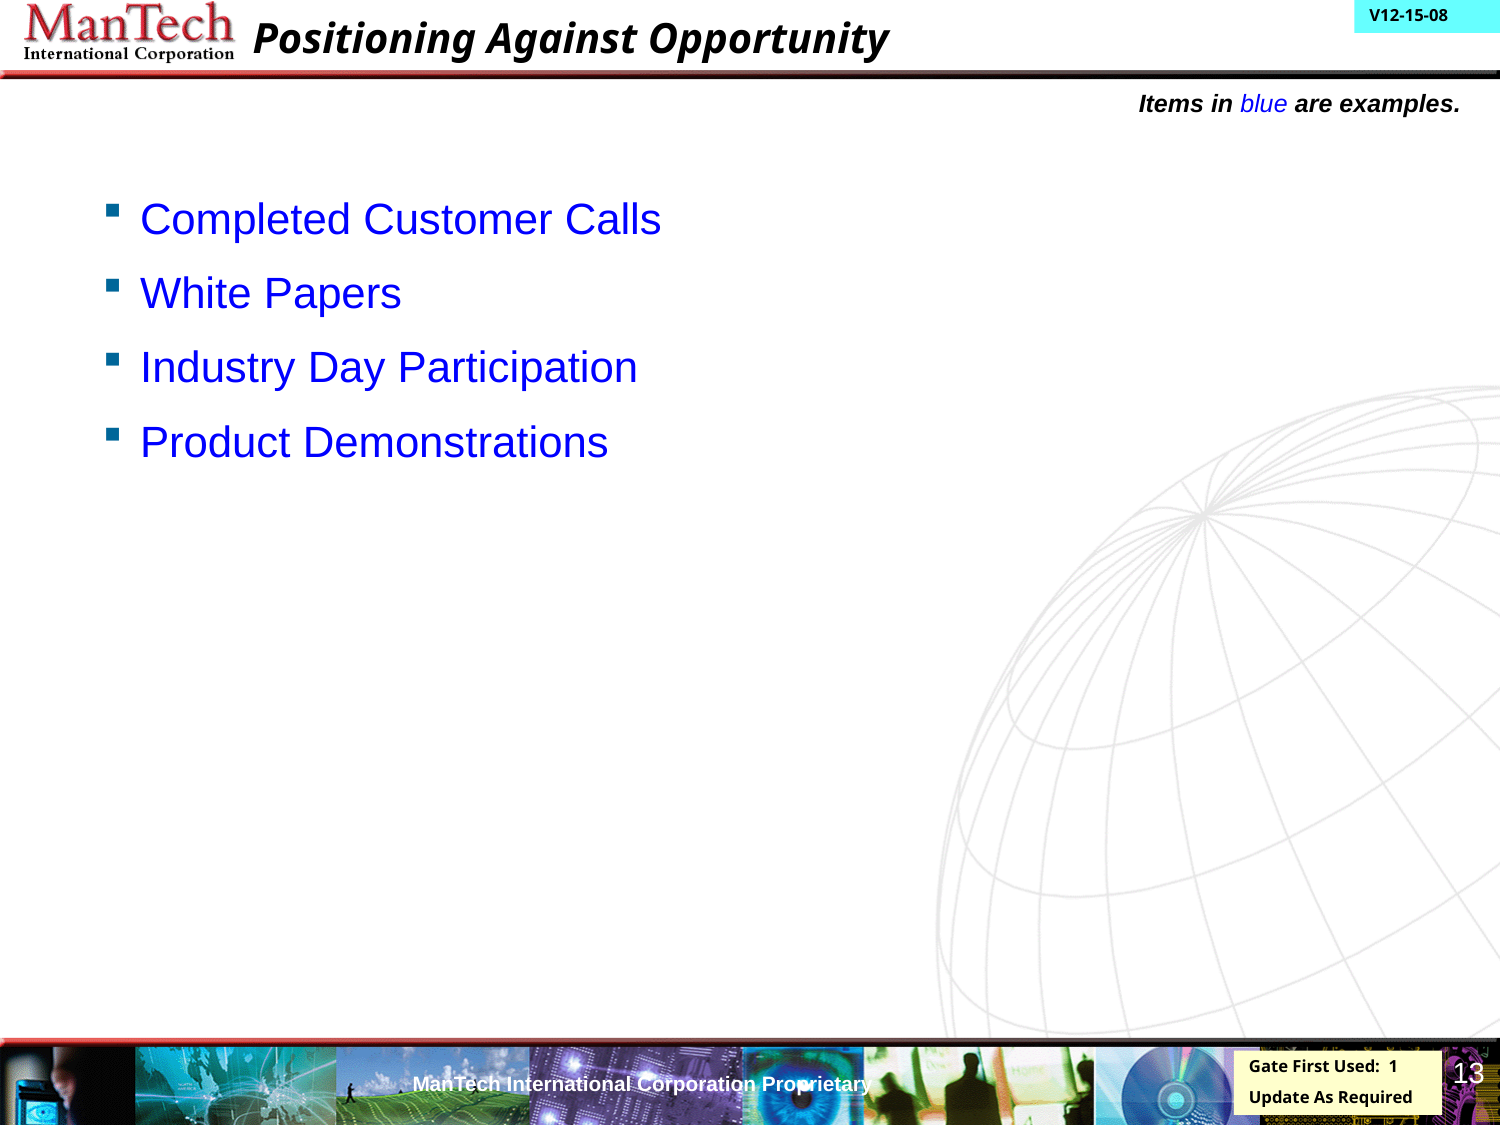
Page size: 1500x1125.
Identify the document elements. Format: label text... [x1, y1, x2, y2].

list Completed Customer Calls White Papers Industry Day Participation Product Demonstrations [87, 182, 1358, 967]
text_box Gate First Used: 1 Update As Required [1233, 1050, 1443, 1115]
title Positioning Against Opportunity [237, 4, 1500, 70]
slide_number 13 [1149, 1046, 1500, 1125]
text_box Items in blue are examples. [1123, 80, 1482, 123]
